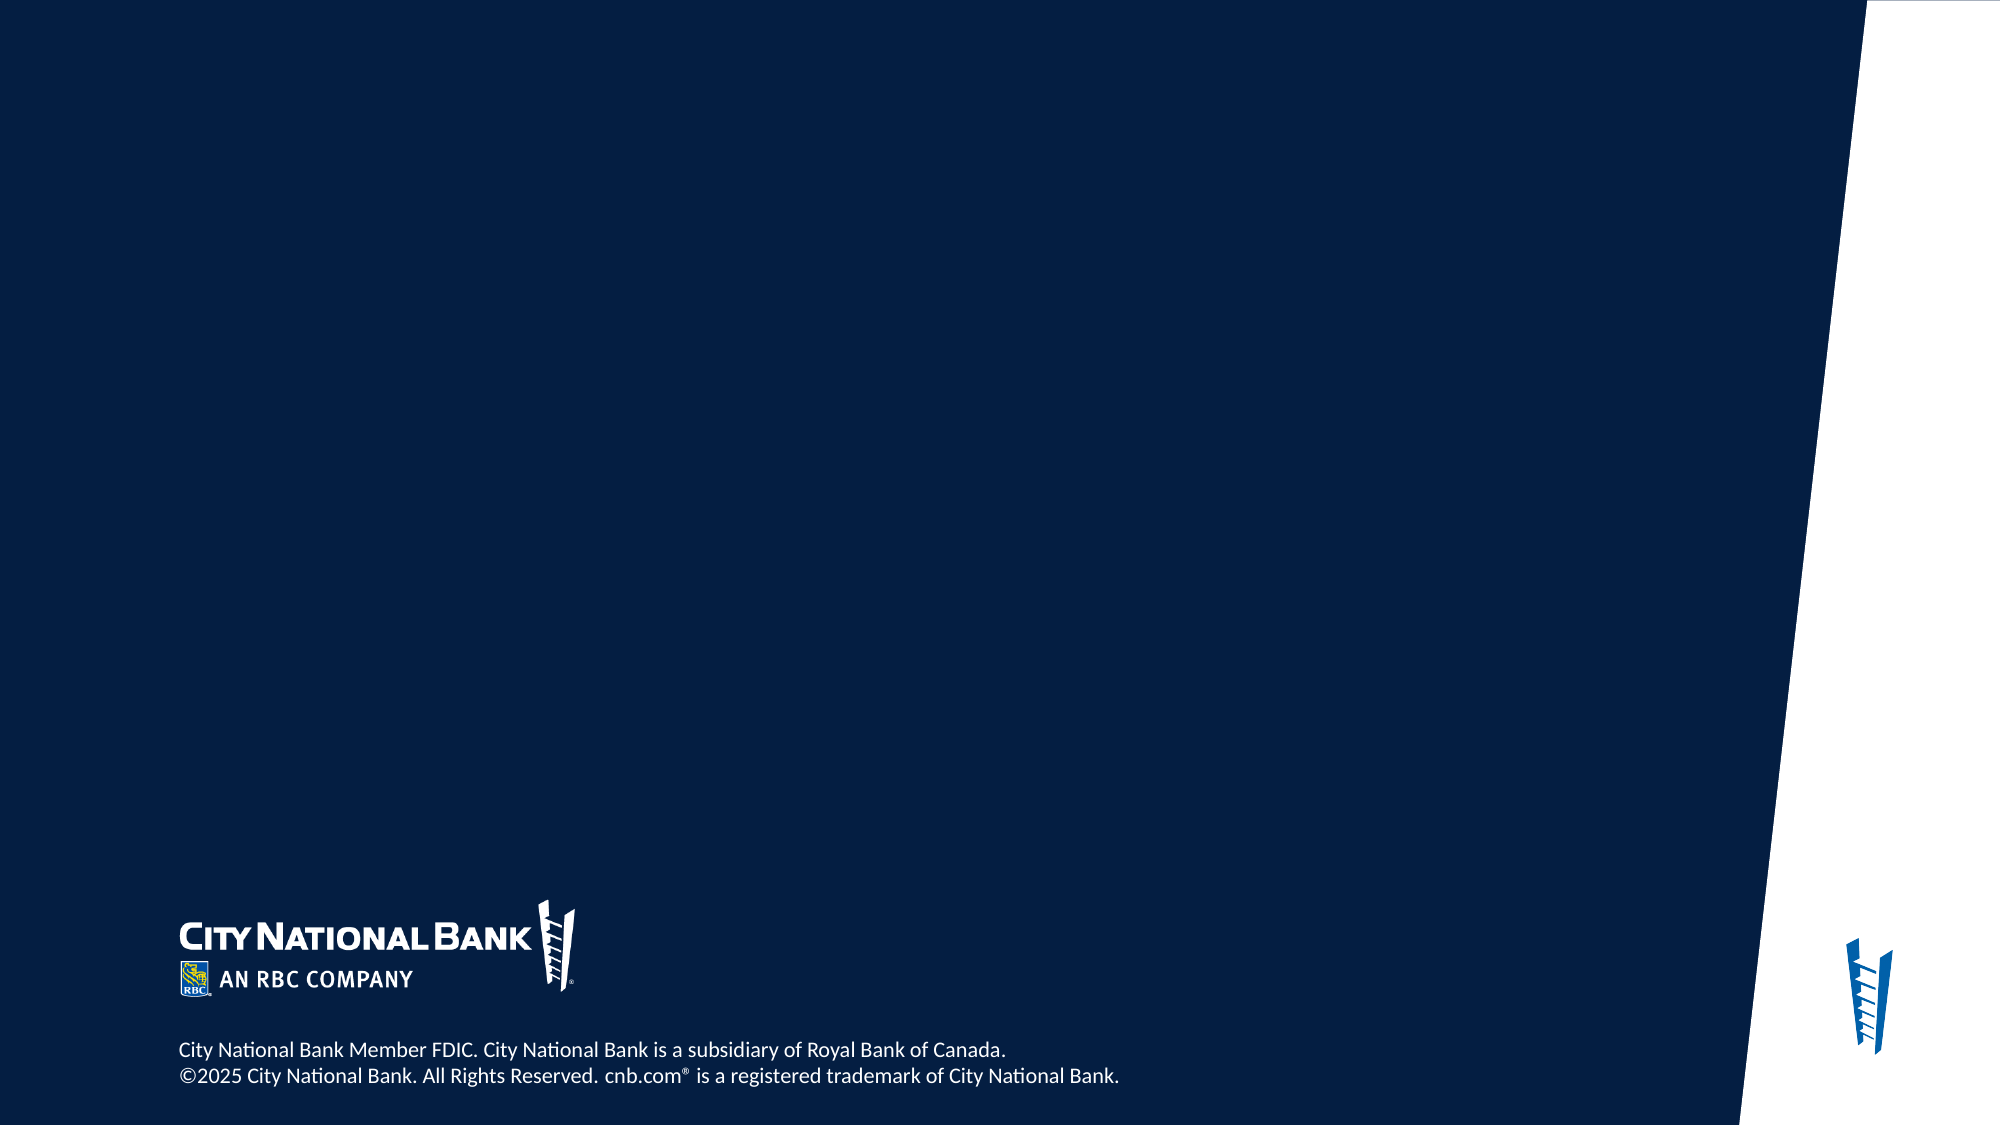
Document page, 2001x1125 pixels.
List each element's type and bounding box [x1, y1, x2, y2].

picture [179, 899, 575, 997]
picture [1846, 938, 1893, 1055]
